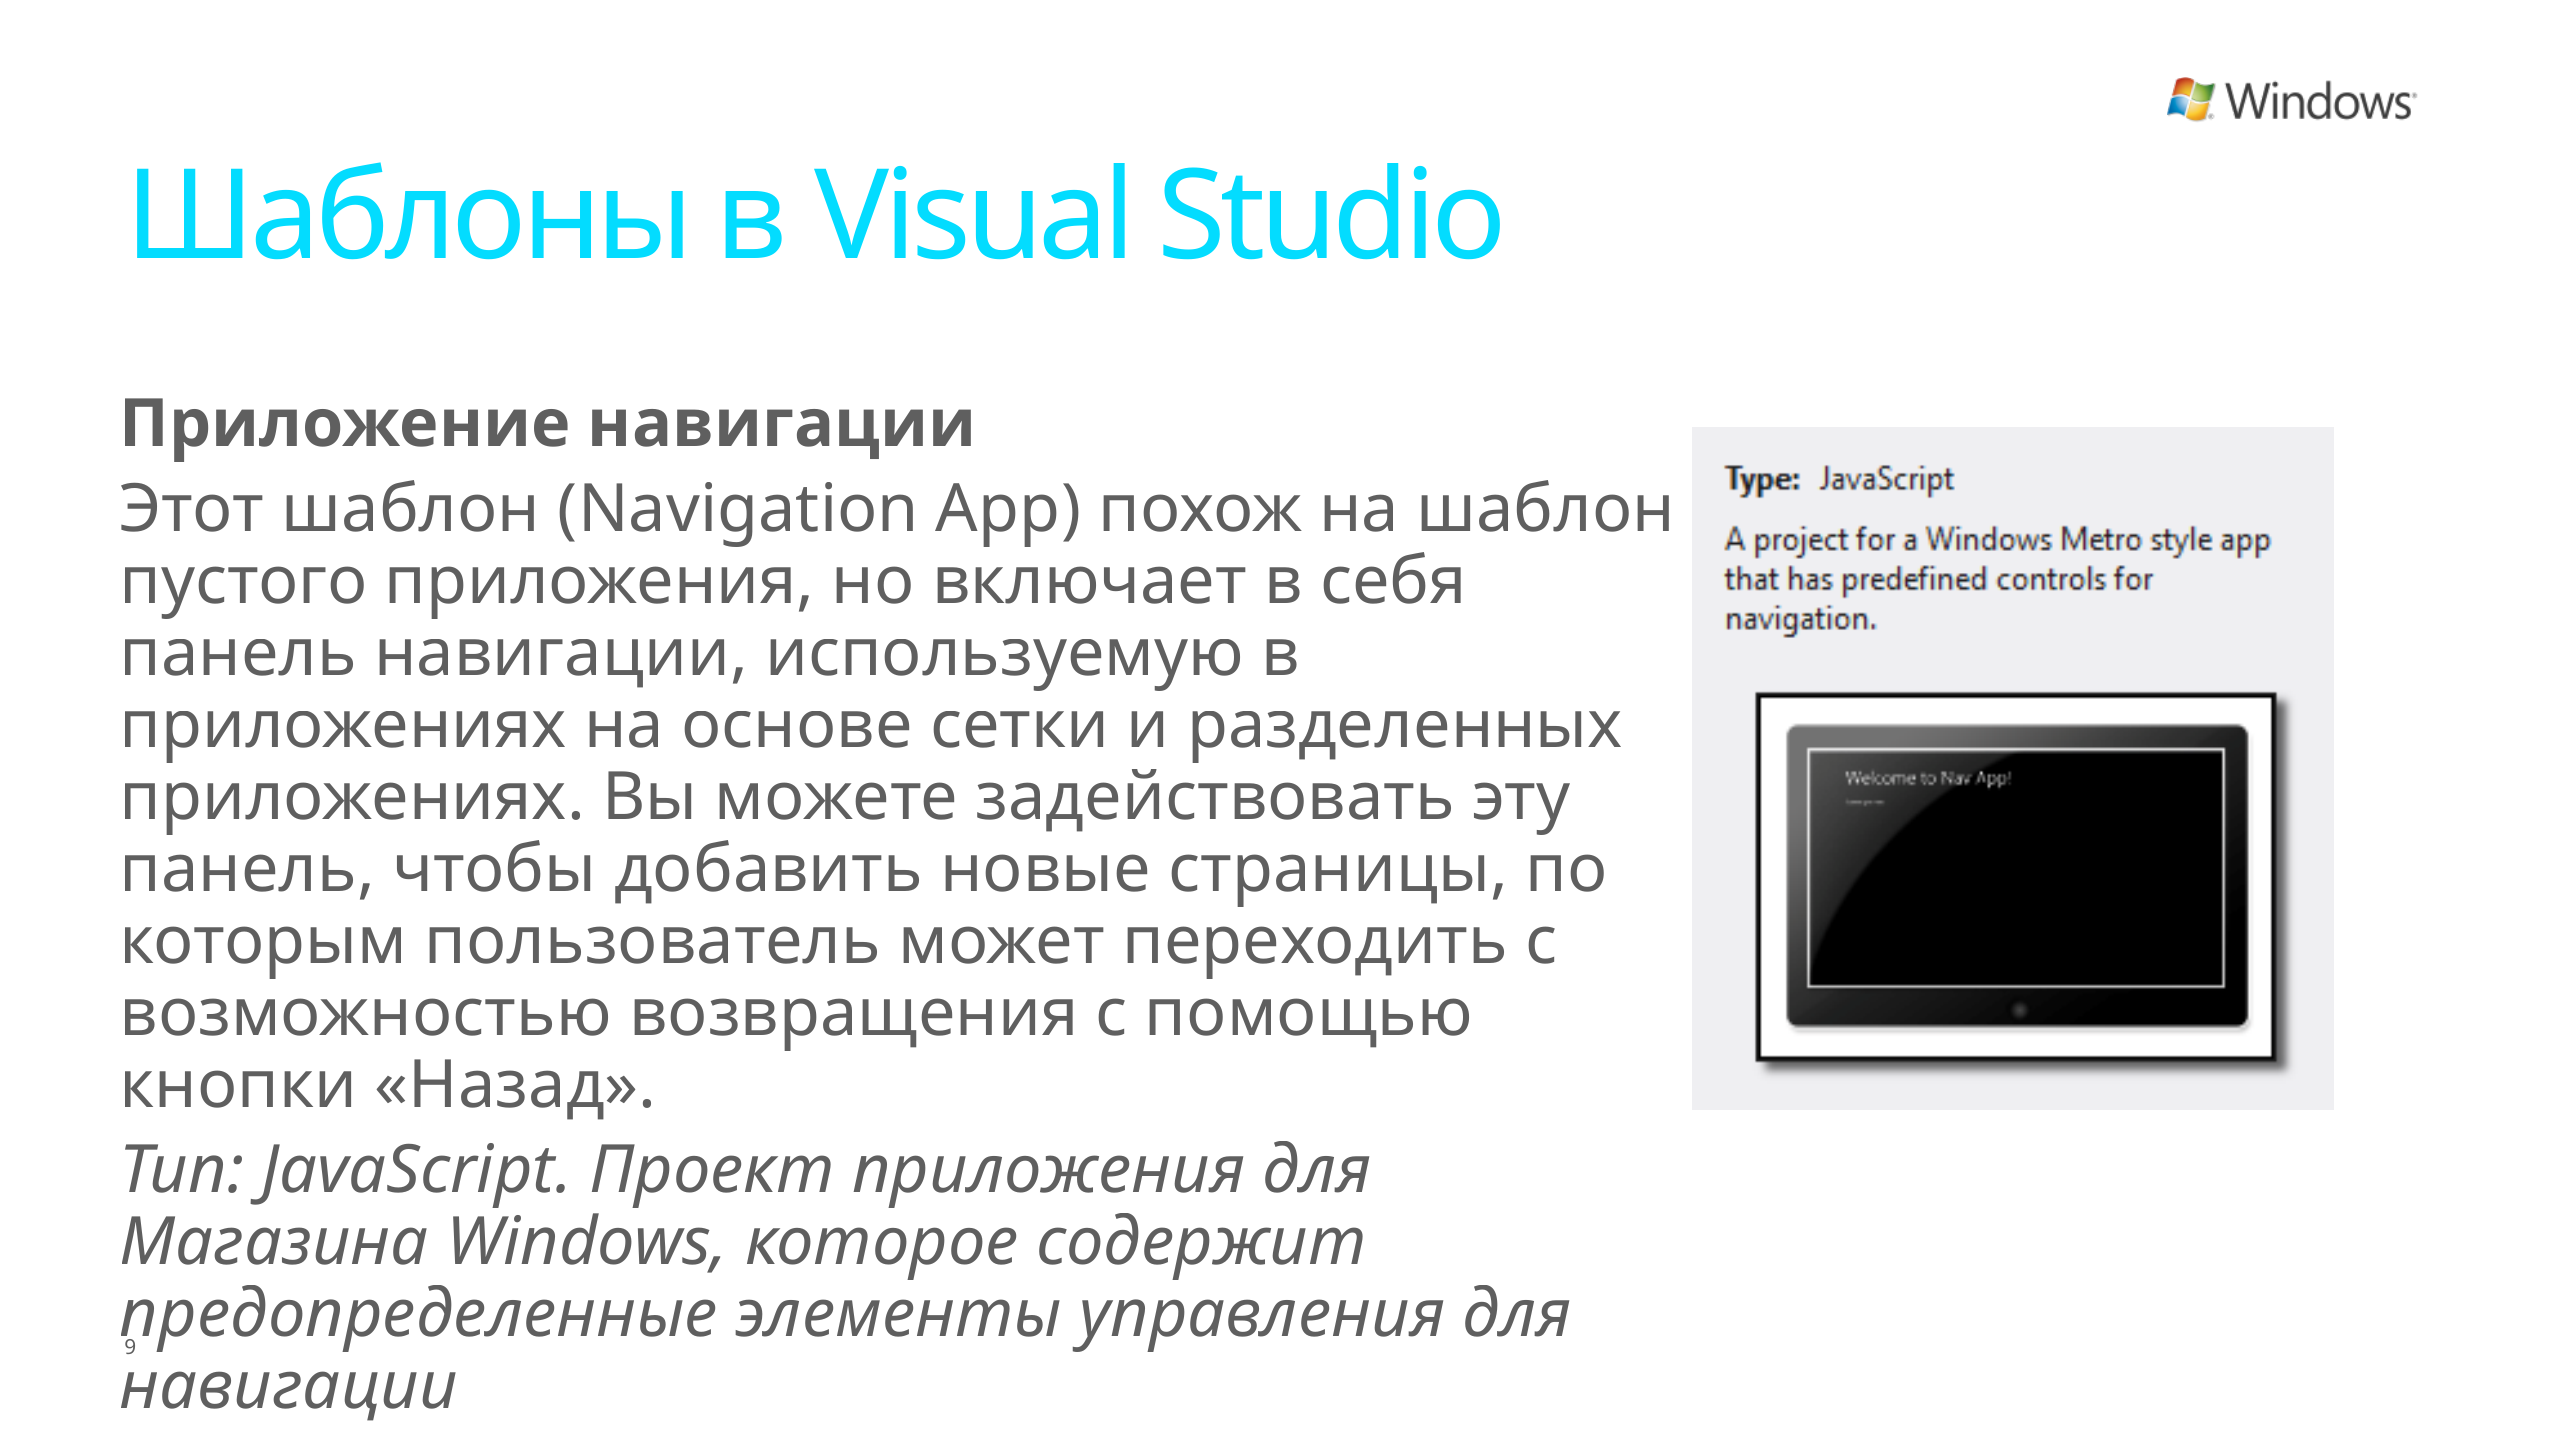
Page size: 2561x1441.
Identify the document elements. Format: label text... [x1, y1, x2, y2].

title Шаблоны в Visual Studio [125, 48, 2468, 286]
picture [1692, 426, 2334, 1110]
list Приложение навигации Этот шаблон (Navigation App) похож на шаблон пустого приложения, но включает в себя панель навигации, используемую в приложениях на основе сетки и разделенных приложениях. Вы можете задействовать эту панель, чтобы добавить новые страницы, по которым пользователь может переходить с возможностью возвращения с помощью кнопки «Назад». Тип: JavaScript. Проект приложения для Магазина Windows, которое содержит предопределенные элементы управления для навигации [119, 389, 1693, 1376]
